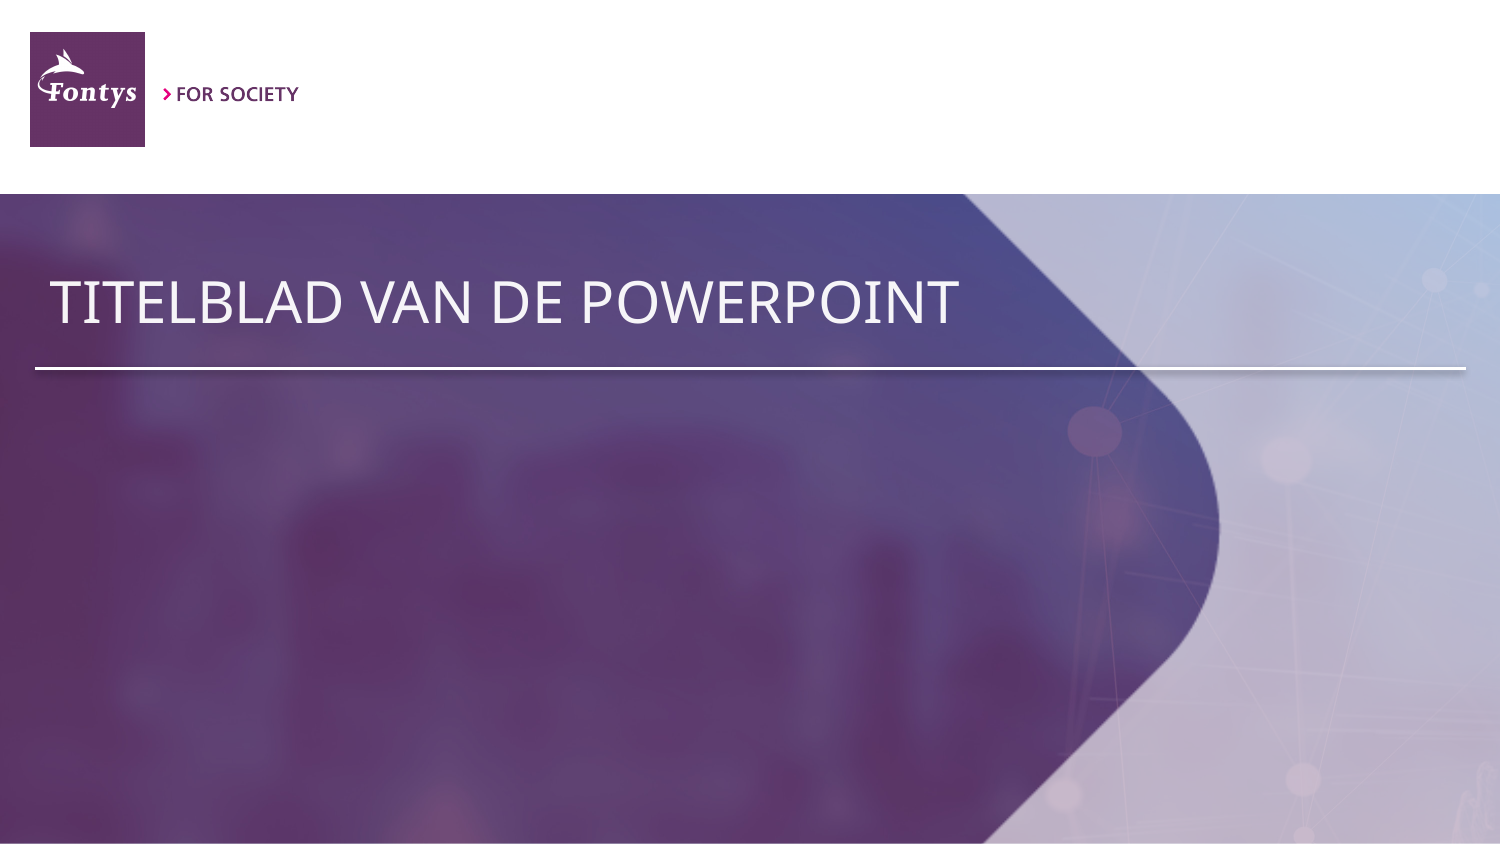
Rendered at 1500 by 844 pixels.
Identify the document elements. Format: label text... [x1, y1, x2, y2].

picture [30, 32, 299, 147]
title Titelblad van de powerpoint [34, 229, 1466, 366]
picture [0, 194, 1500, 844]
